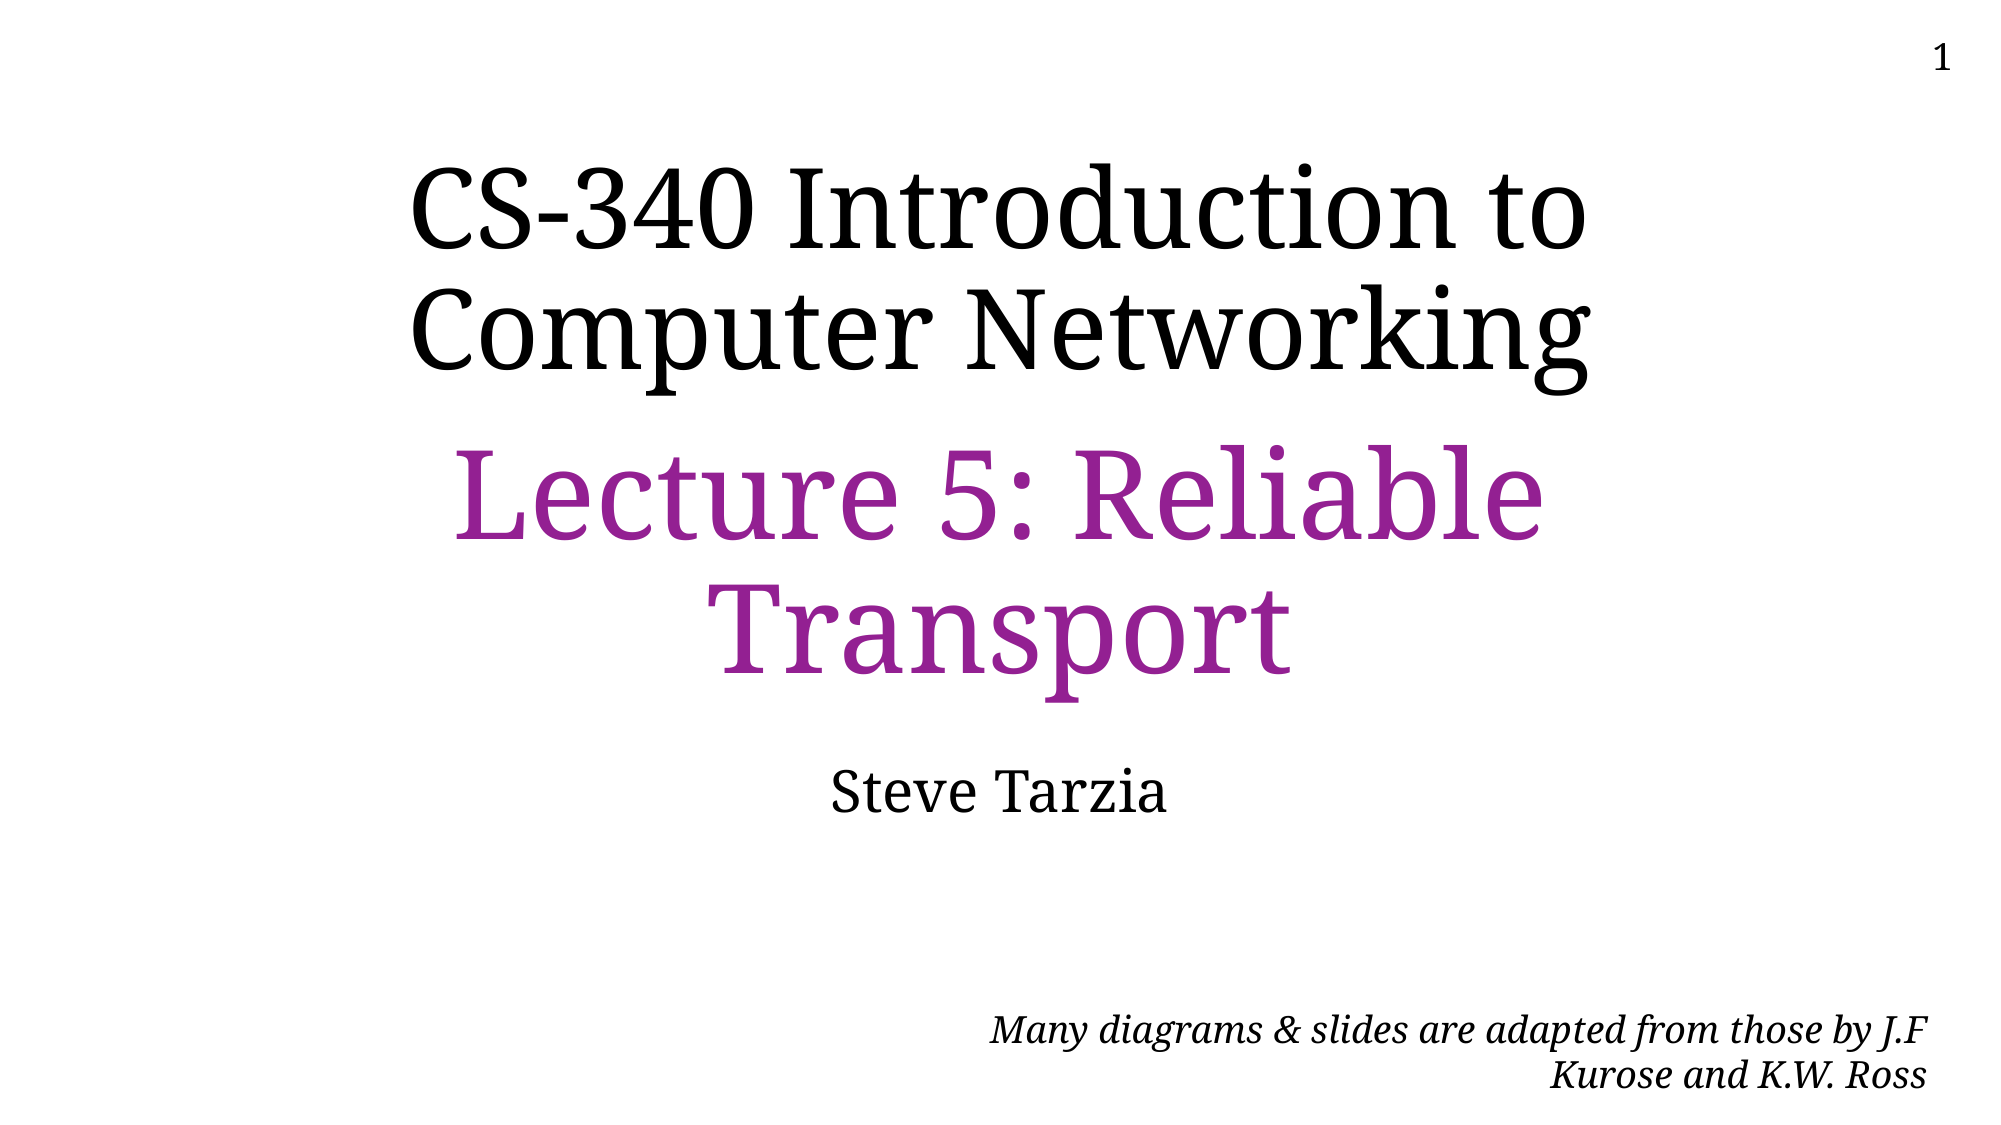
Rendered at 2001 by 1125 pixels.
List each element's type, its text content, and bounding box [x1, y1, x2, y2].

text_box Many diagrams & slides are adapted from those by J.F Kurose and K.W. Ross [885, 998, 1943, 1104]
title CS-340 Introduction to Computer Networking Lecture 5: Reliable Transport [249, 144, 1750, 709]
subtitle Steve Tarzia [249, 755, 1750, 942]
